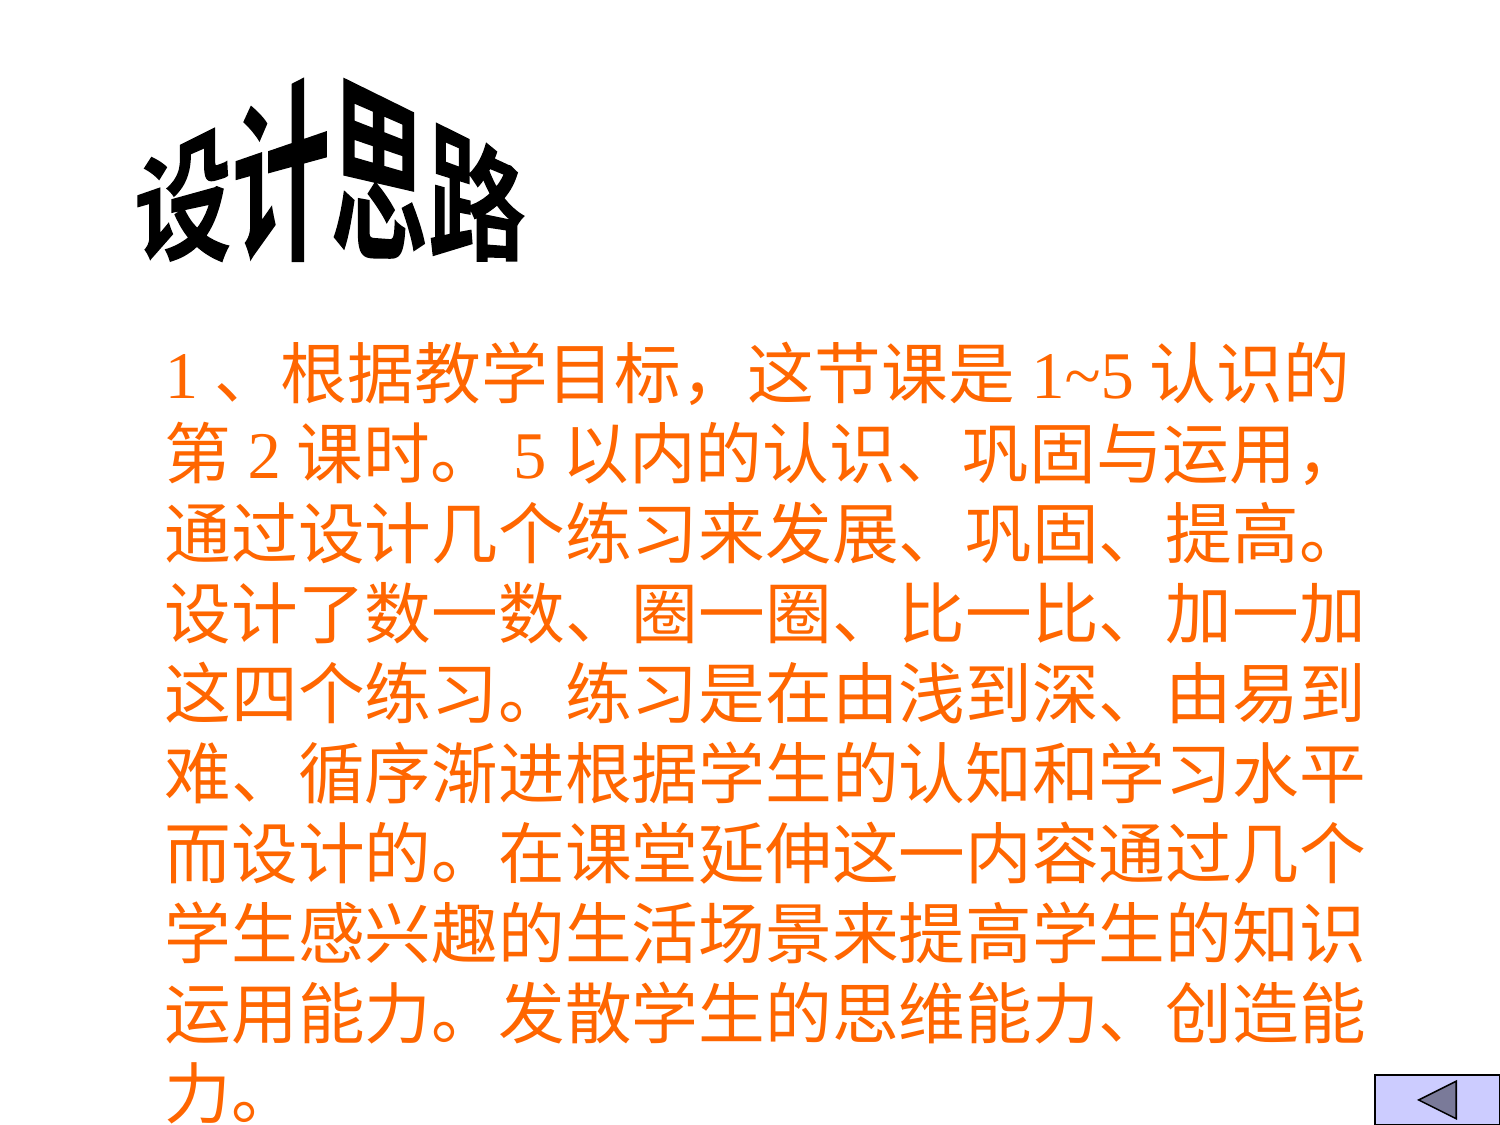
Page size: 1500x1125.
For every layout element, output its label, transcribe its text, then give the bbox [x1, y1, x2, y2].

text_box [1374, 1074, 1500, 1125]
text_box 1、根据教学目标，这节课是1~5认识的第2课时。5以内的认识、巩固与运用，通过设计几个练习来发展、巩固、提高。设计了数一数、圈一圈、比一比、加一加这四个练习。练习是在由浅到深、由易到难、循序渐进根据学生的认知和学习水平而设计的。在课堂延伸这一内容通过几个学生感兴趣的生活场景来提高学生的知识运用能力。发散学生的思维能力、创造能力。 [150, 324, 1400, 1125]
